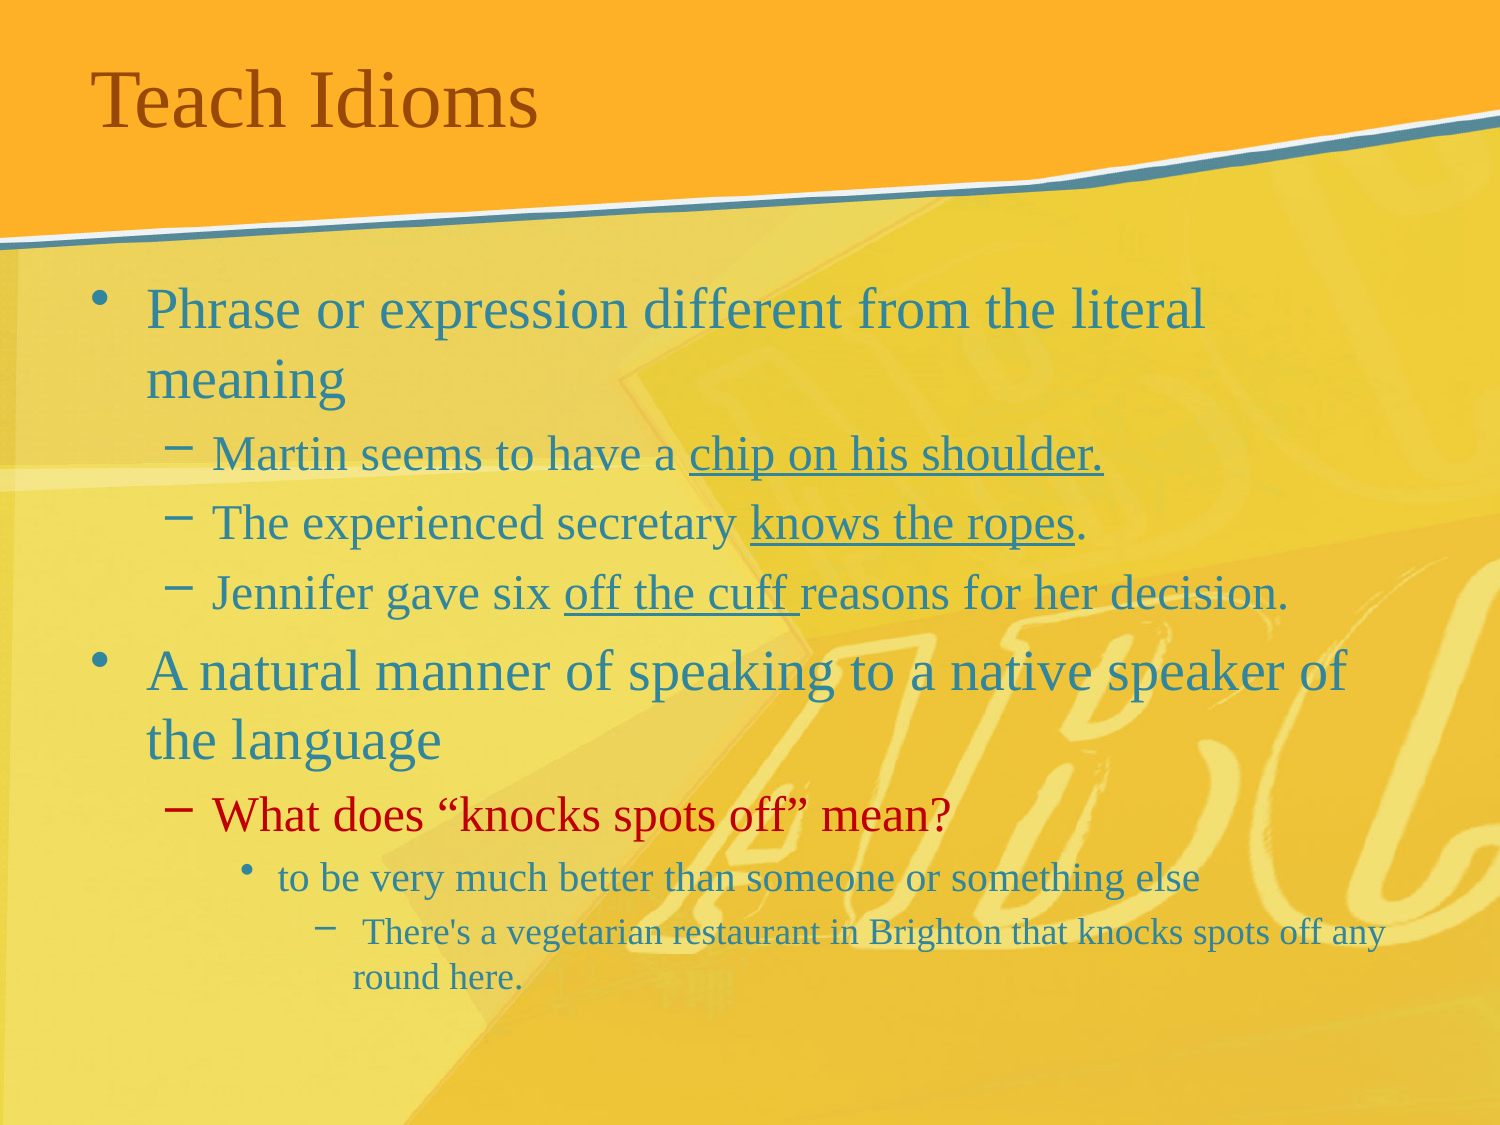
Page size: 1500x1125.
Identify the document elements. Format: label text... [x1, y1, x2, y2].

picture [0, 0, 1500, 1125]
title Teach Idioms [74, 0, 1426, 188]
list Phrase or expression different from the literal meaning Martin seems to have a chip on his shoulder. The experienced secretary knows the ropes. Jennifer gave six off the cuff reasons for her decision. A natural manner of speaking to a native speaker of the language What does “knocks spots off” mean? to be very much better than someone or something else There's a vegetarian restaurant in Brighton that knocks spots off any round here. [74, 262, 1426, 1006]
